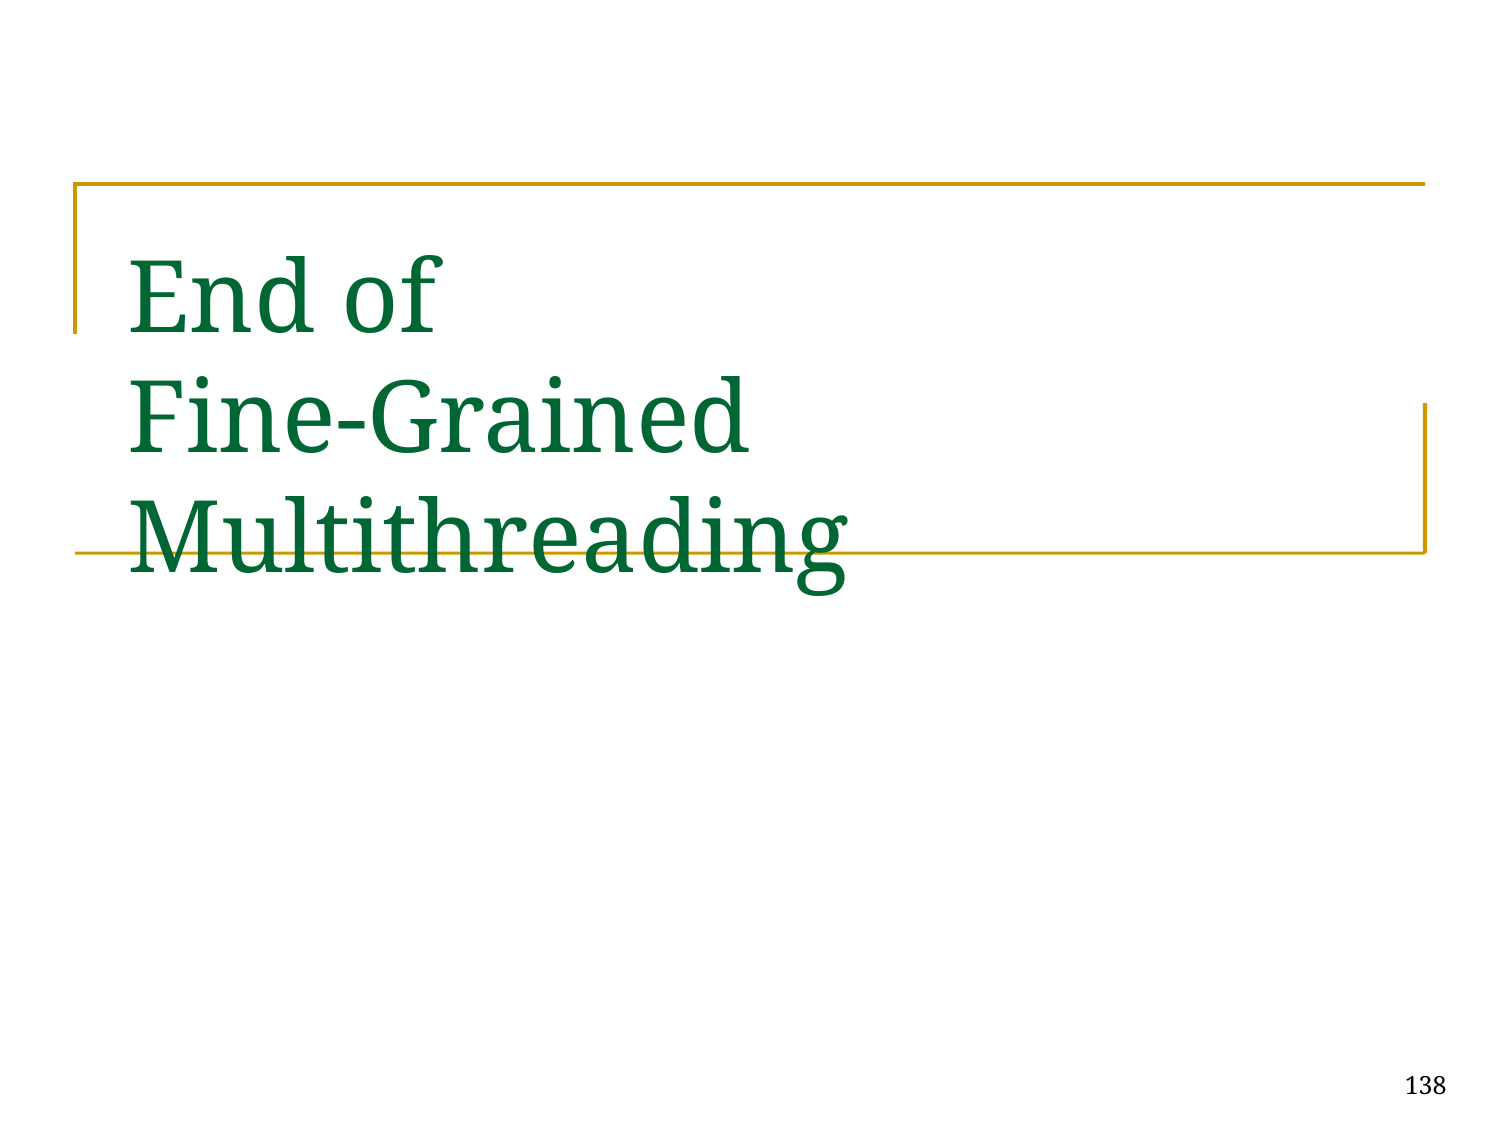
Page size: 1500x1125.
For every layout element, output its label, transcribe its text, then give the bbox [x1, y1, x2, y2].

title End of Fine-Grained Multithreading [112, 224, 1438, 513]
slide_number 138 [1111, 1036, 1462, 1112]
